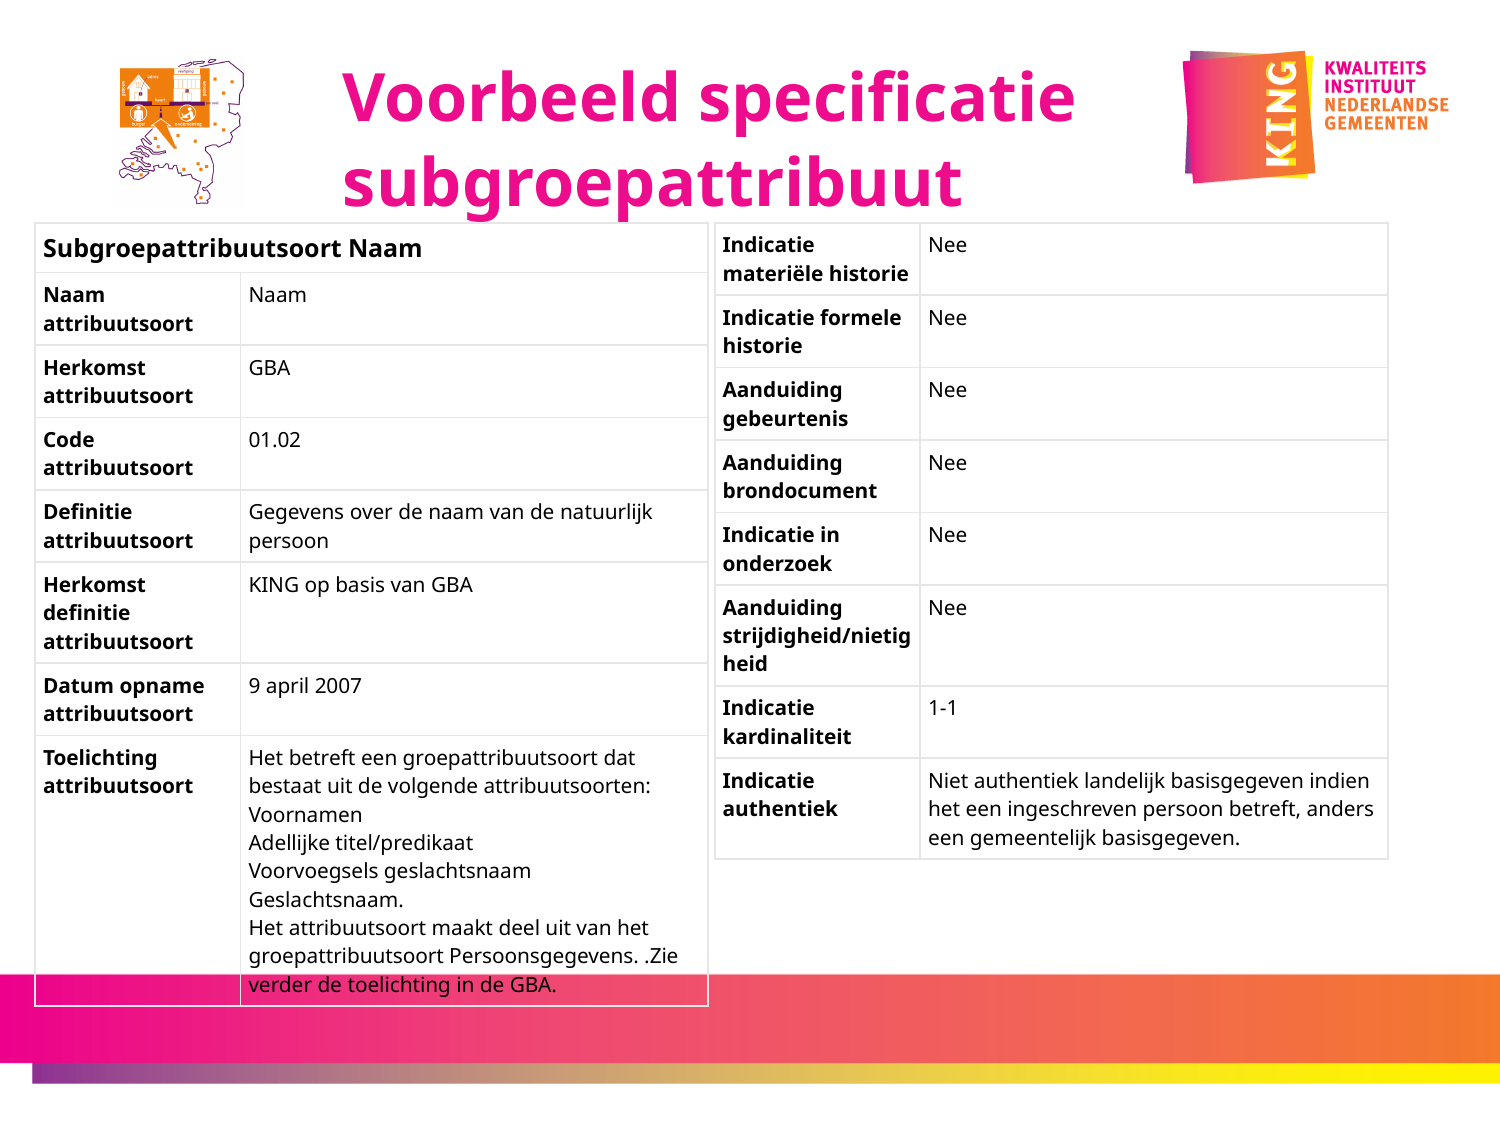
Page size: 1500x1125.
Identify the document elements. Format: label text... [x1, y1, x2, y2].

table_cell Naam attribuutsoort [36, 273, 240, 344]
table_cell Definitie attribuutsoort [36, 491, 240, 561]
table_cell Het betreft een groepattribuutsoort dat bestaat uit de volgende attribuutsoorten: Voornamen Adellijke titel/predikaat Voorvoegsels geslachtsnaam Geslachtsnaam. Het attribuutsoort maakt deel uit van het groepattribuutsoort Persoonsgegevens. .Zie verder de toelichting in de GBA. [241, 736, 707, 1005]
table_cell Nee [921, 368, 1387, 439]
picture [0, 0, 1500, 1125]
table_cell Nee [921, 513, 1387, 584]
table_cell Naam [241, 273, 707, 344]
table_cell Nee [921, 586, 1387, 685]
table_cell Nee [921, 441, 1387, 512]
table_cell Toelichting attribuutsoort [36, 736, 240, 1005]
table_cell Indicatie formele historie [716, 296, 919, 367]
table_cell Herkomst attribuutsoort [36, 346, 240, 417]
table_cell Indicatie kardinaliteit [716, 687, 919, 757]
table_header Nee [921, 235, 1387, 294]
table_cell Indicatie authentiek [716, 759, 919, 858]
table_cell Code attribuutsoort [36, 418, 240, 489]
table_cell 01.02 [241, 418, 707, 489]
table_cell Gegevens over de naam van de natuurlijk persoon [241, 491, 707, 561]
table_cell Aanduiding strijdigheid/nietigheid [716, 586, 919, 685]
table_cell Nee [921, 296, 1387, 367]
table_cell 1-1 [921, 687, 1387, 757]
table_cell Indicatie in onderzoek [716, 513, 919, 584]
text_box Voorbeeld specificatie subgroepattribuut [328, 46, 1402, 235]
table_cell Niet authentiek landelijk basisgegeven indien het een ingeschreven persoon betreft, anders een gemeentelijk basisgegeven. [921, 759, 1387, 858]
table_header Indicatie materiële historie [716, 235, 919, 294]
table_cell Aanduiding brondocument [716, 441, 919, 512]
table_cell Datum opname attribuutsoort [36, 664, 240, 735]
table_header Subgroepattribuutsoort Naam [36, 224, 707, 272]
table_cell Herkomst definitie attribuutsoort [36, 563, 240, 662]
table_cell KING op basis van GBA [241, 563, 707, 662]
table_cell Aanduiding gebeurtenis [716, 368, 919, 439]
table_cell 9 april 2007 [241, 664, 707, 735]
table_cell GBA [241, 346, 707, 417]
